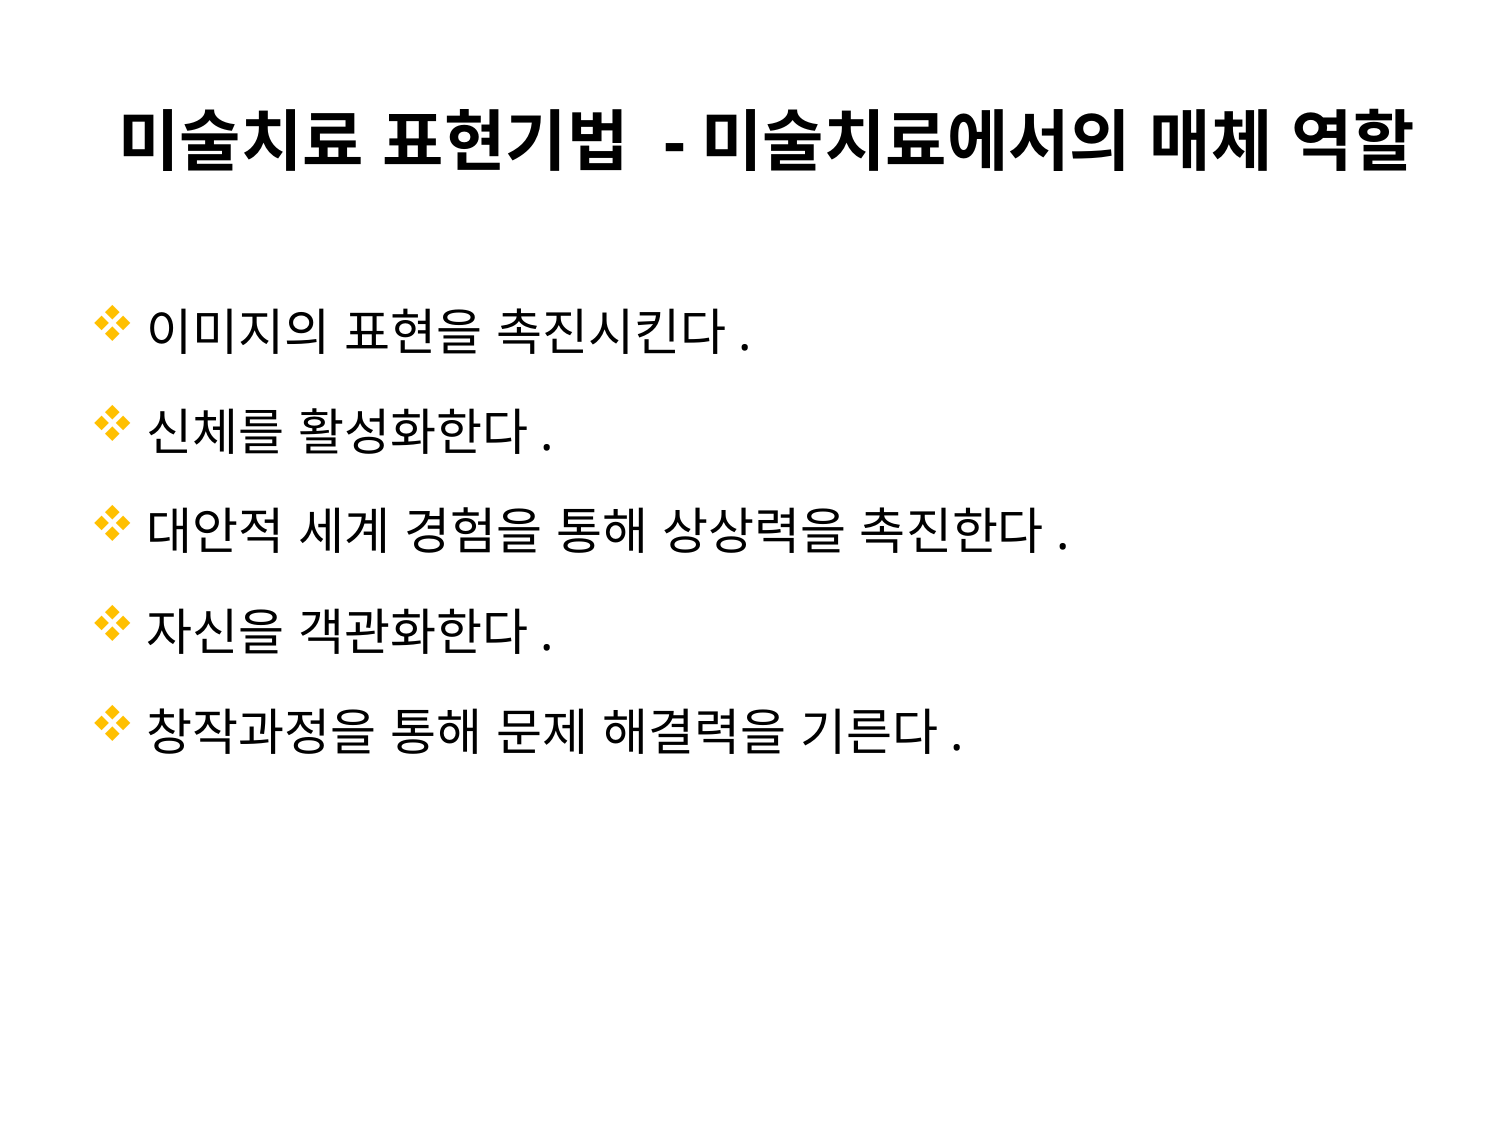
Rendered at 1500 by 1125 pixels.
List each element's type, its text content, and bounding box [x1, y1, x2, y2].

list 이미지의 표현을 촉진시킨다. 신체를 활성화한다. 대안적 세계 경험을 통해 상상력을 촉진한다. 자신을 객관화한다. 창작과정을 통해 문제 해결력을 기른다. [75, 262, 1425, 1005]
title 미술치료 표현기법 -미술치료에서의 매체 역할 [75, 45, 1459, 233]
